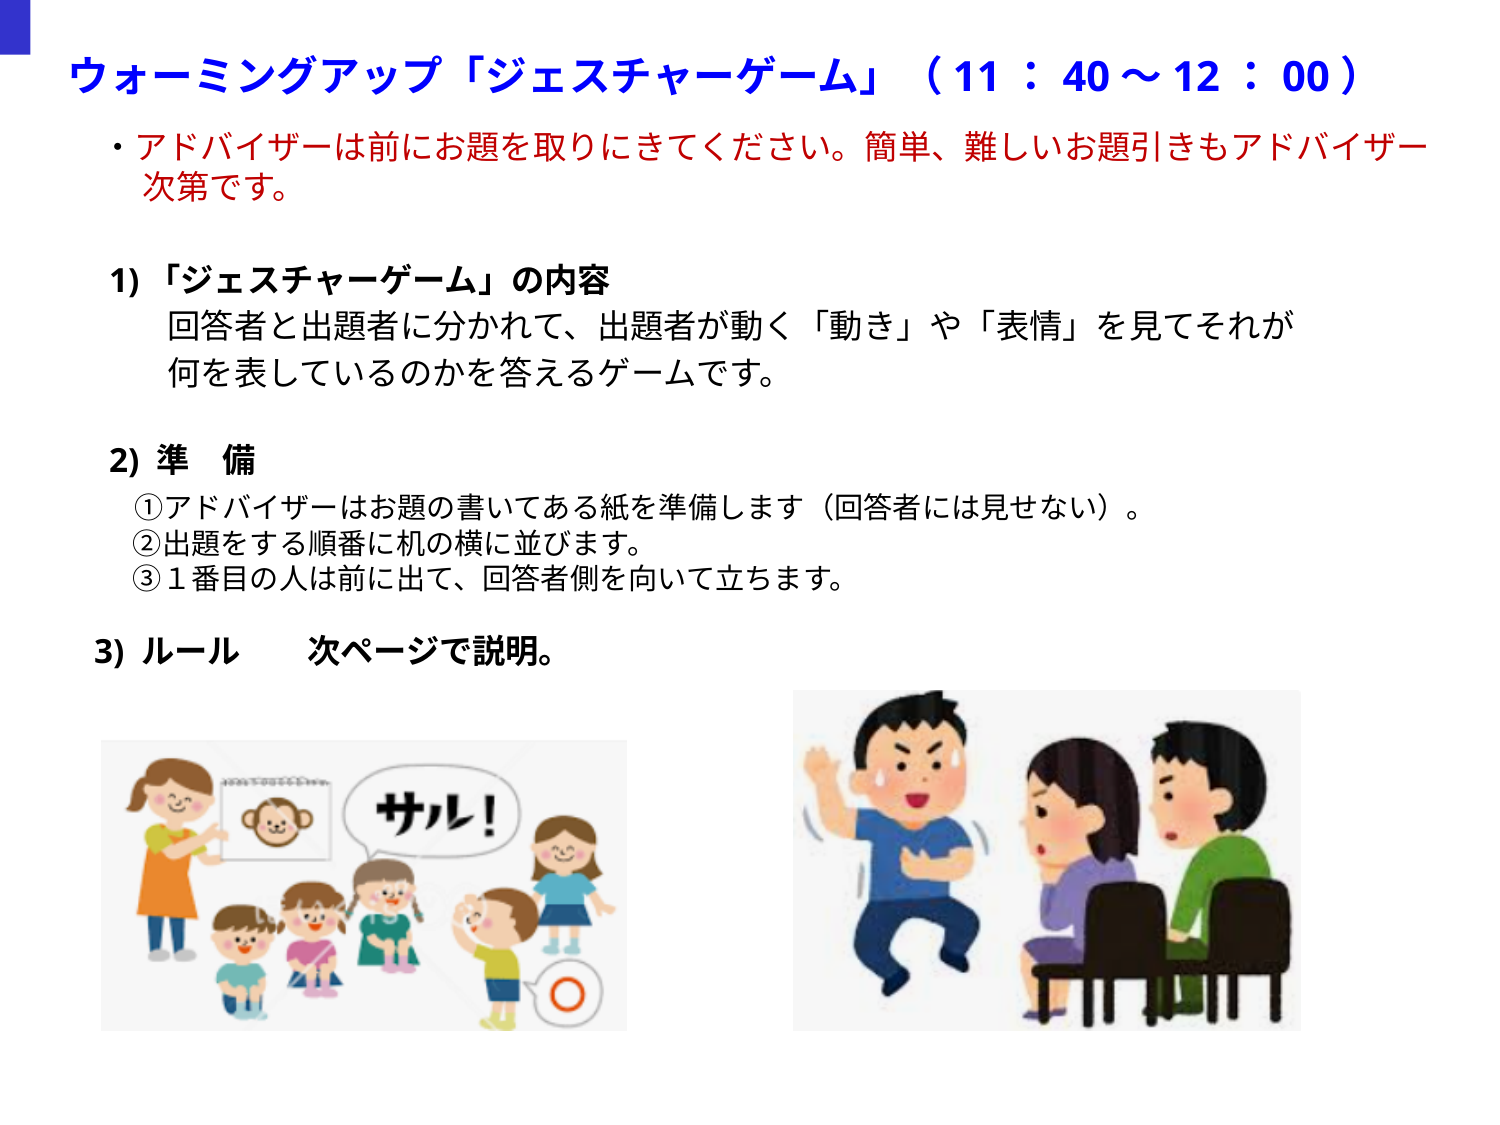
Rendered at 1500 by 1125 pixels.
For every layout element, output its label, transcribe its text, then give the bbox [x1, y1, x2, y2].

text_box ・アドバイザーは前にお題を取りにきてください。簡単、難しいお題引きもアドバイザー次第です。 1)「ジェスチャーゲーム」の内容 回答者と出題者に分かれて、出題者が動く「動き」や「表情」を見てそれが 何を表しているのかを答えるゲームです。 2) 準 備 ①アドバイザーはお題の書いてある紙を準備します（回答者には見せない）。 ②出題をする順番に机の横に並びます。 ③１番目の人は前に出て、回答者側を向いて立ちます。 3) ルール 次ページで説明。 [53, 118, 1468, 764]
picture [792, 690, 1301, 1031]
text_box [0, 0, 31, 55]
picture [100, 734, 627, 1031]
text_box ウォーミングアップ「ジェスチャーゲーム」（11：40～12：00） [53, 42, 1436, 108]
